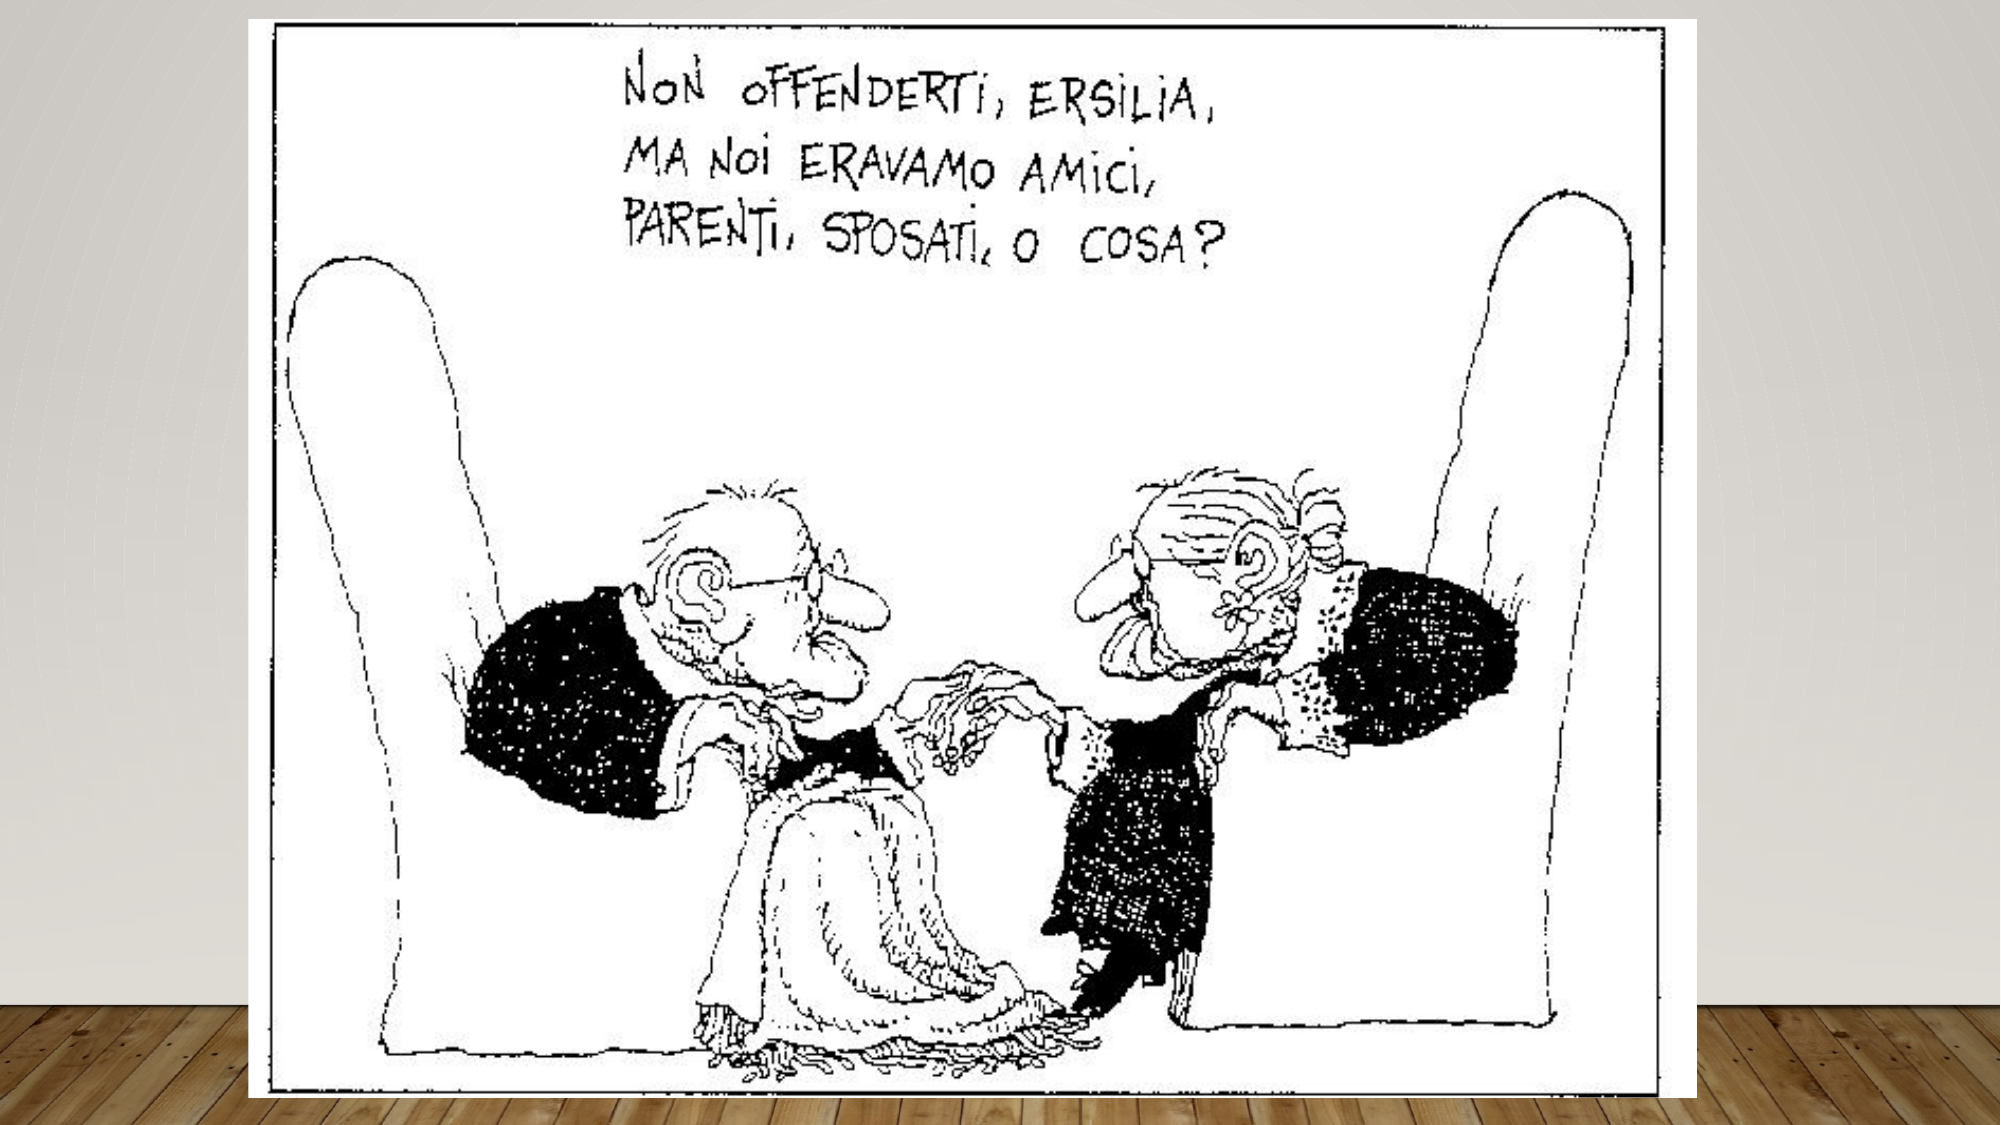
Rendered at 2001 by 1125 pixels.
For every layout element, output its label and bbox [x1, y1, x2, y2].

picture [0, 1005, 2000, 1125]
list [248, 18, 1698, 1098]
